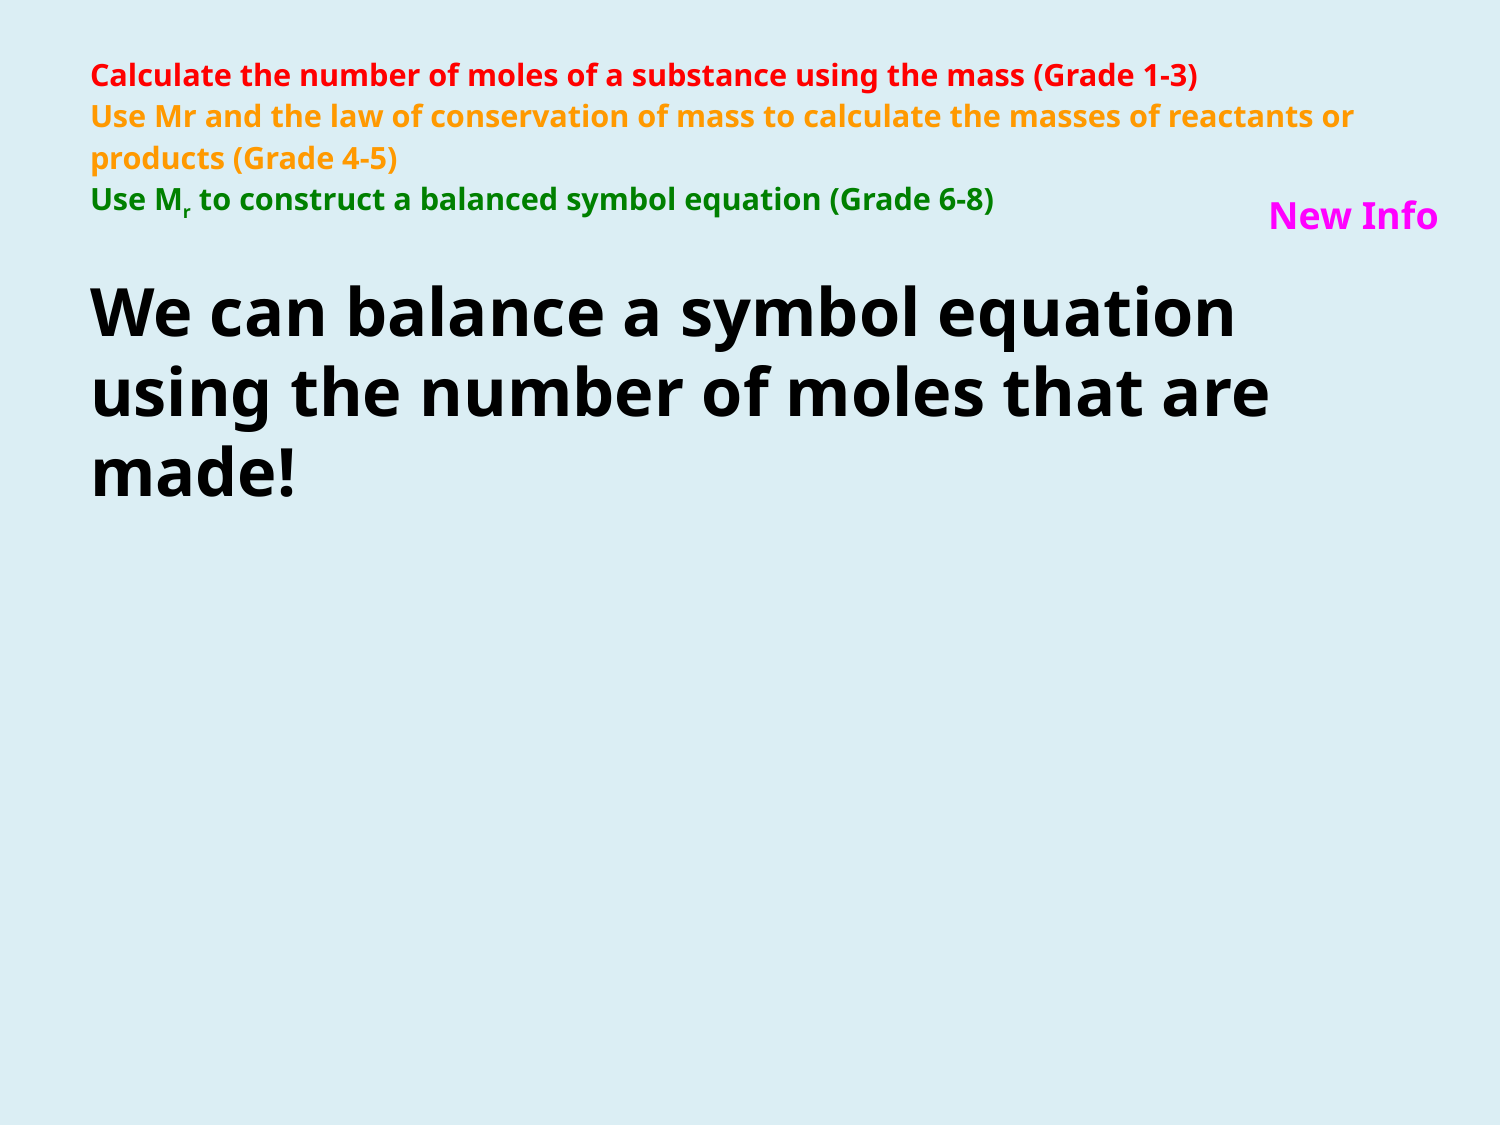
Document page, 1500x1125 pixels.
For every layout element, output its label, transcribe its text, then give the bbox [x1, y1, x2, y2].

title Calculate the number of moles of a substance using the mass (Grade 1-3) Use Mr and the law of conservation of mass to calculate the masses of reactants or products (Grade 4-5) Use Mr to construct a balanced symbol equation (Grade 6-8) [75, 45, 1425, 233]
list We can balance a symbol equation using the number of moles that are made! [75, 262, 1425, 1005]
text_box New Info [1253, 184, 1454, 245]
